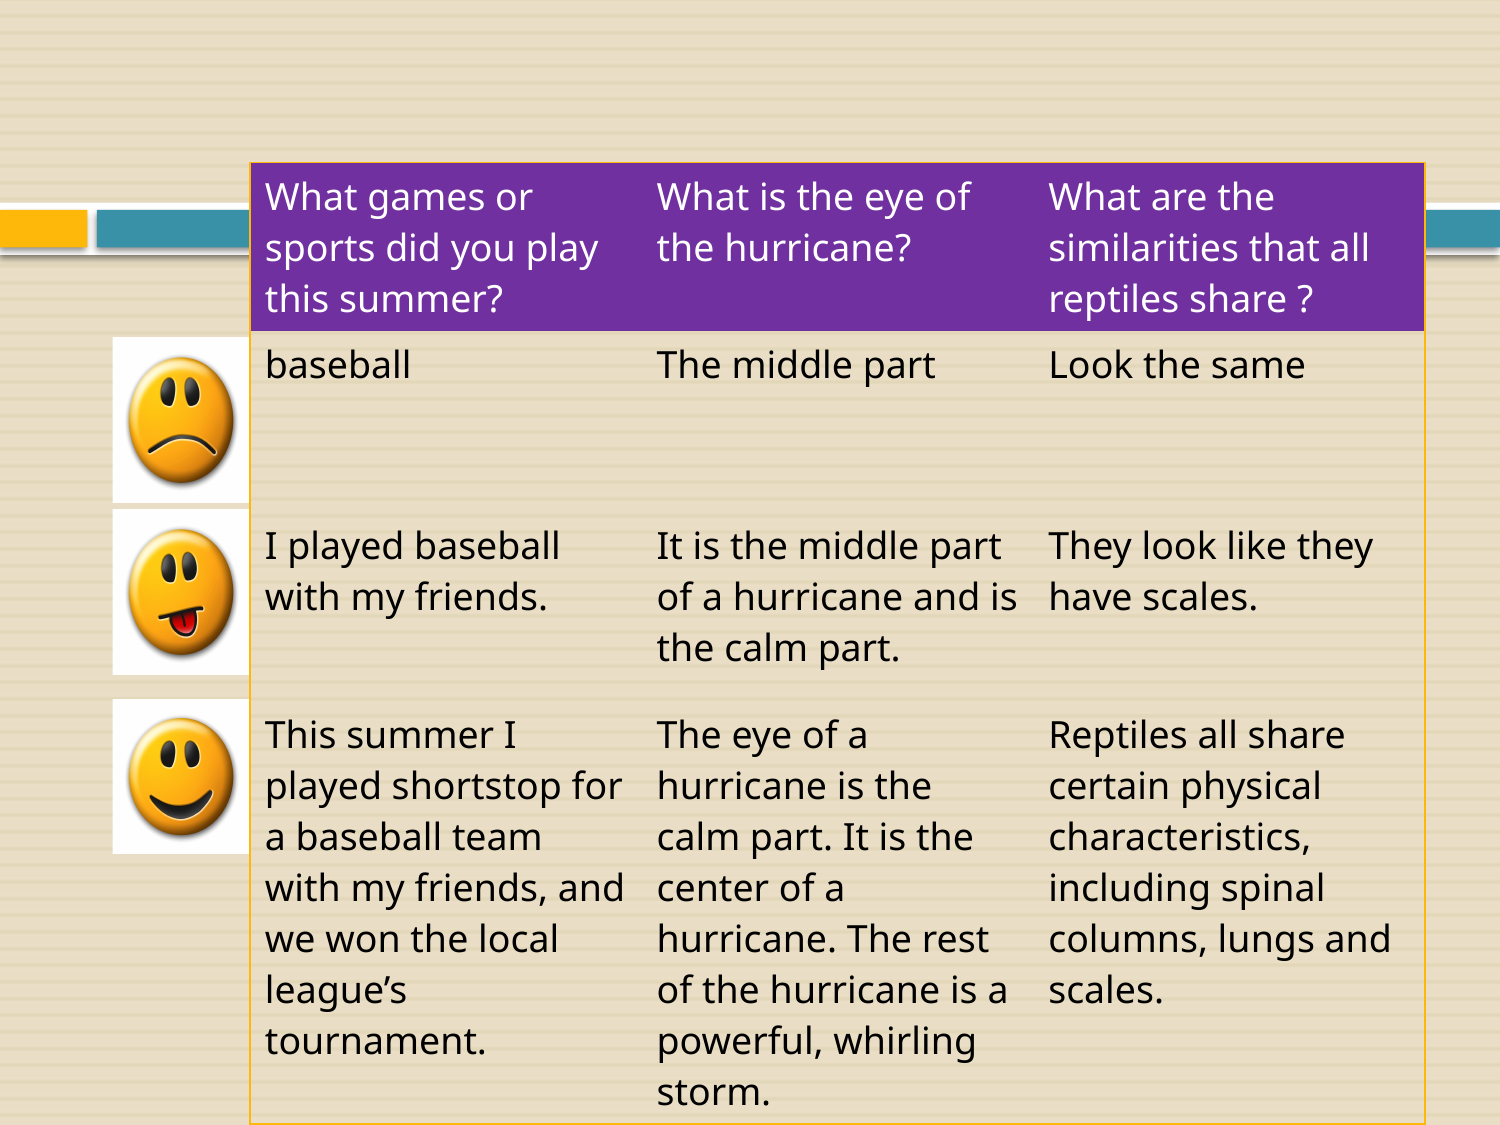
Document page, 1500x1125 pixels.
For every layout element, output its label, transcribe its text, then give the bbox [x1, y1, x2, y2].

table_cell The eye of a hurricane is the calm part. It is the center of a hurricane. The rest of the hurricane is a powerful, whirling storm. [642, 701, 1033, 1123]
table_cell Look the same [1033, 331, 1424, 512]
table_cell The middle part [642, 331, 1033, 512]
table_cell I played baseball with my friends. [251, 512, 642, 701]
picture [112, 509, 251, 676]
table_header What are the similarities that all reptiles share ? [1033, 163, 1424, 331]
table_cell Reptiles all share certain physical characteristics, including spinal columns, lungs and scales. [1033, 701, 1424, 1123]
table_cell baseball [251, 331, 642, 512]
table_header What is the eye of the hurricane? [642, 163, 1033, 331]
table_header What games or sports did you play this summer? [251, 163, 642, 331]
table_cell They look like they have scales. [1033, 512, 1424, 701]
picture [112, 337, 251, 503]
picture [112, 699, 251, 854]
table_cell It is the middle part of a hurricane and is the calm part. [642, 512, 1033, 701]
table_cell This summer I played shortstop for a baseball team with my friends, and we won the local league’s tournament. [251, 701, 642, 1123]
